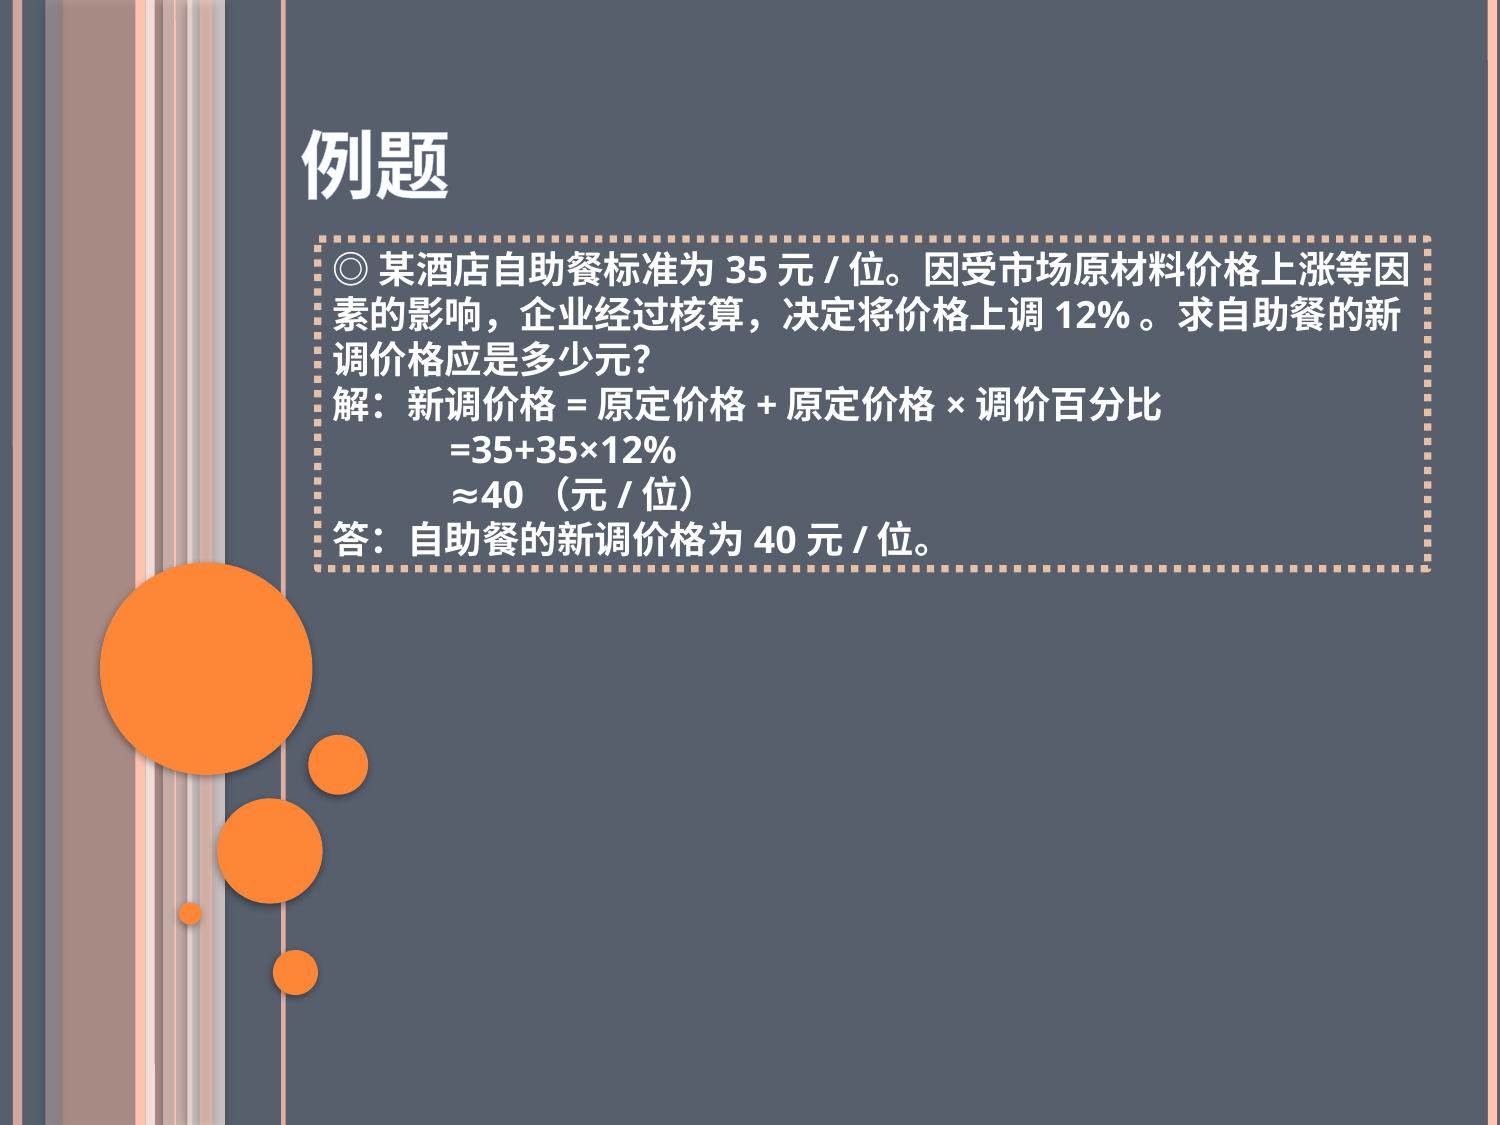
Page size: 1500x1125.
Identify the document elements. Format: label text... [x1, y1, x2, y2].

text_box 例题 [284, 110, 466, 216]
text_box ◎某酒店自助餐标准为35元/位。因受市场原材料价格上涨等因素的影响，企业经过核算，决定将价格上调12%。求自助餐的新调价格应是多少元？ 解：新调价格=原定价格+原定价格×调价百分比 =35+35×12% ≈40（元/位） 答：自助餐的新调价格为40元/位。 [317, 238, 1428, 569]
